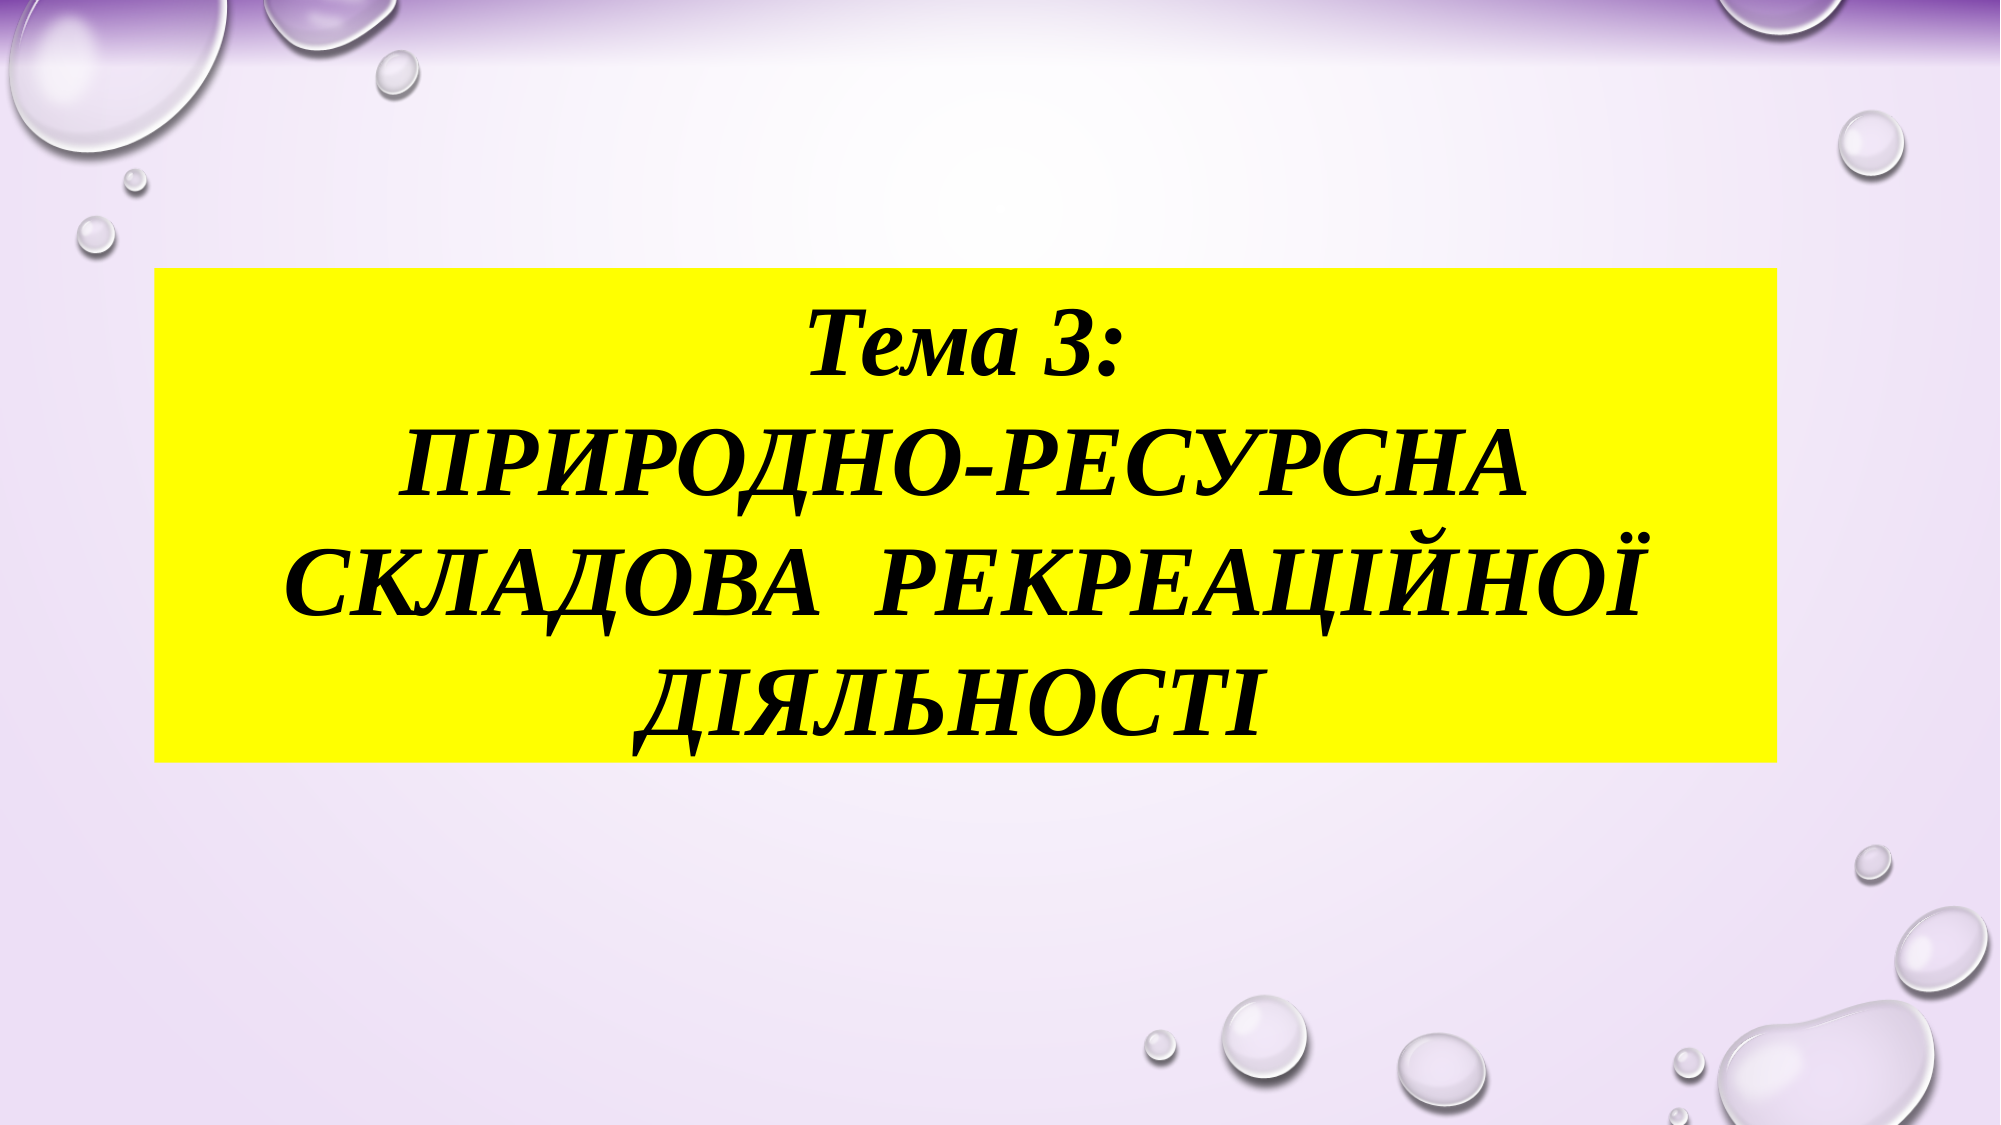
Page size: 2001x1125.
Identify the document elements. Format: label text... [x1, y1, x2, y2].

text_box Тема 3: ПРИРОДНО-РЕСУРСНА СКЛАДОВА РЕКРЕАЦІЙНОЇ ДІЯЛЬНОСТІ [154, 268, 1778, 763]
picture [0, 0, 2000, 1125]
